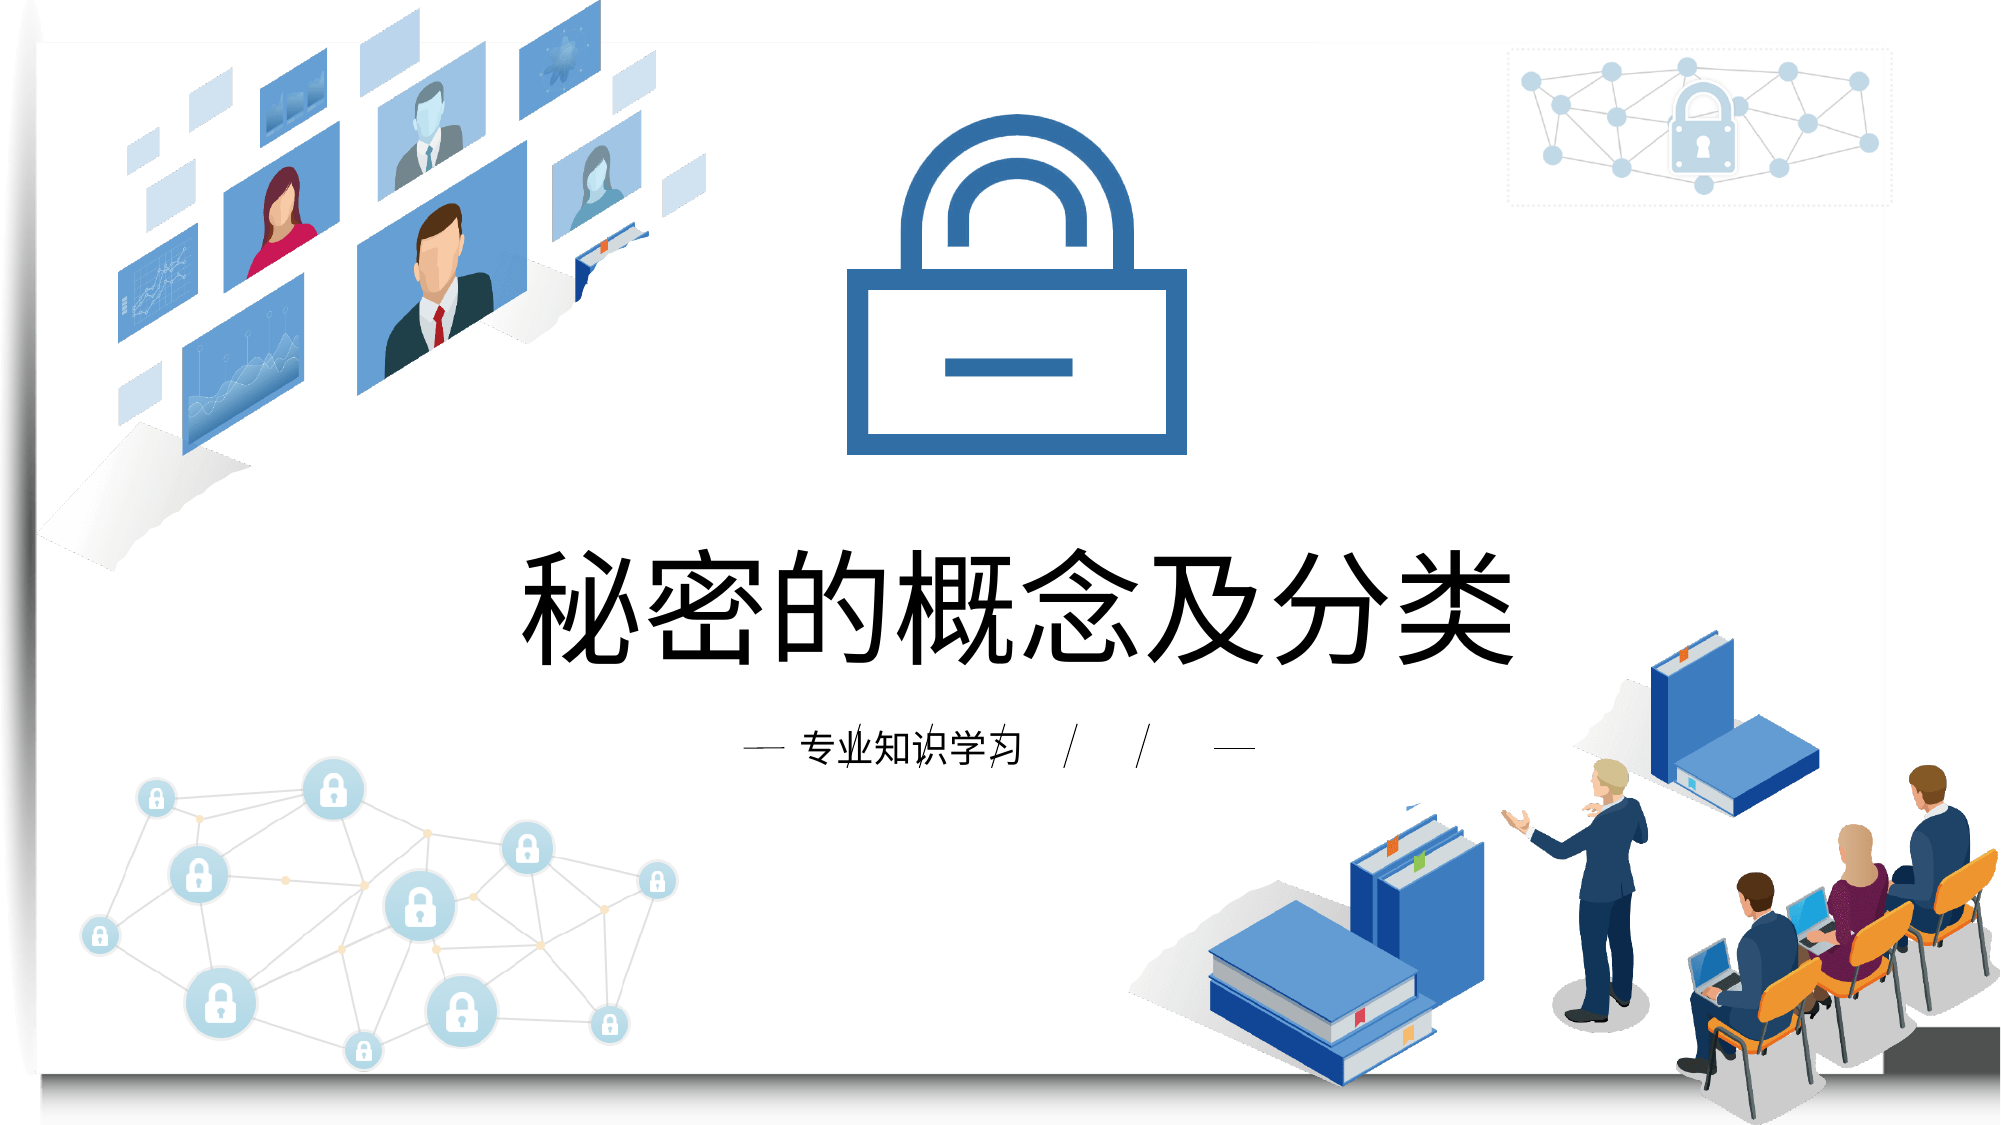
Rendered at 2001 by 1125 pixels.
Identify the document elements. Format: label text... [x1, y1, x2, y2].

picture [0, 0, 2001, 1125]
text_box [743, 717, 1256, 779]
text_box [1316, 2, 2000, 321]
text_box 秘密的概念及分类 [886, 522, 1116, 688]
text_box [847, 114, 1187, 459]
